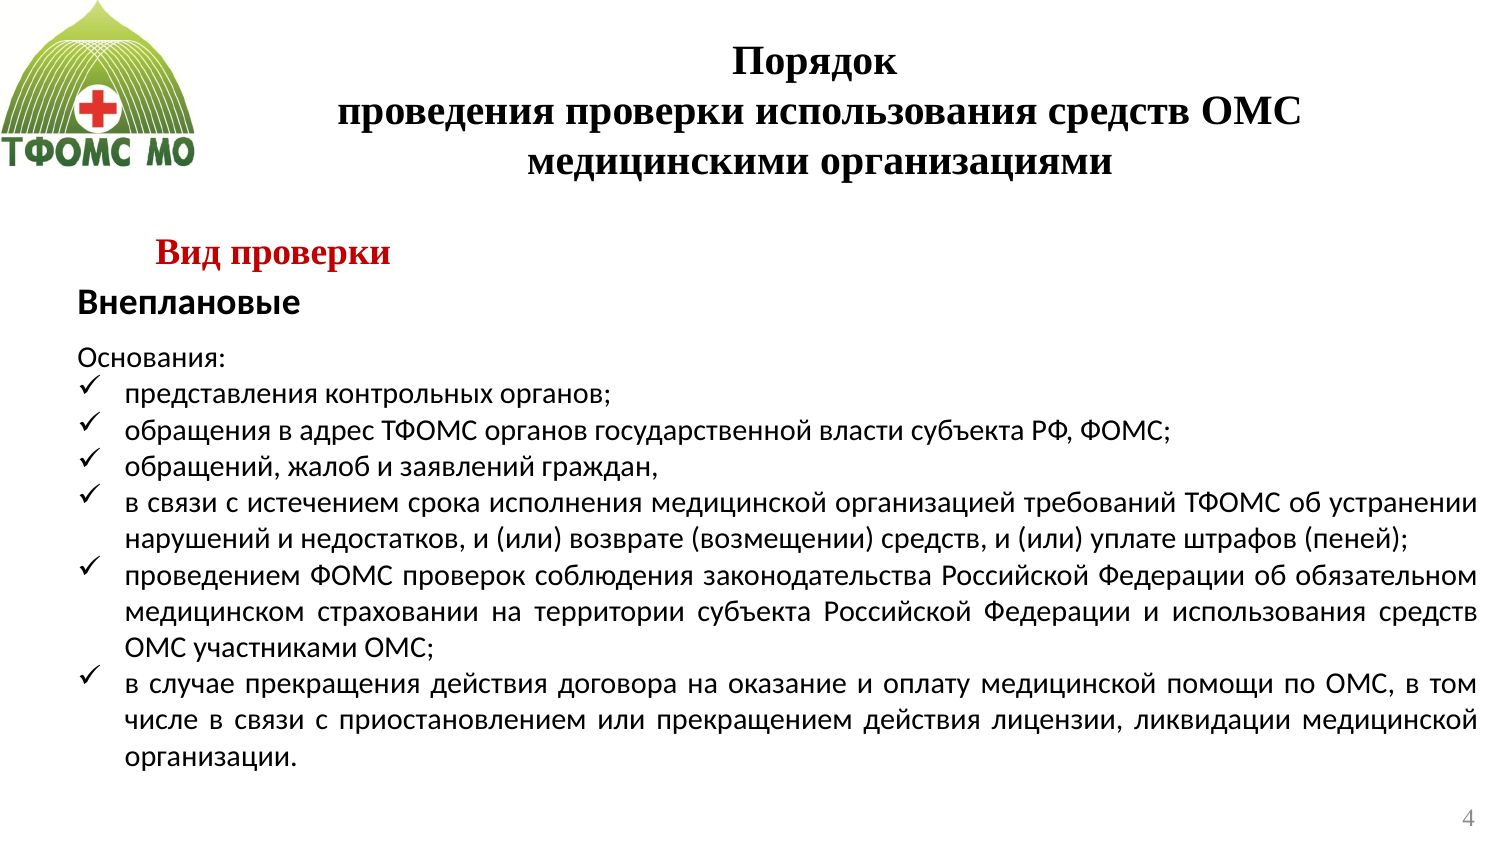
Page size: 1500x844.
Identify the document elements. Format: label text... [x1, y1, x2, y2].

text_box Внеплановые Основания: представления контрольных органов; обращения в адрес ТФОМС органов государственной власти субъекта РФ, ФОМС; обращений, жалоб и заявлений граждан, в связи с истечением срока исполнения медицинской организацией требований ТФОМС об устранении нарушений и недостатков, и (или) возврате (возмещении) средств, и (или) уплате штрафов (пеней); проведением ФОМС проверок соблюдения законодательства Российской Федерации об обязательном медицинском страховании на территории субъекта Российской Федерации и использования средств ОМС участниками ОМС; в случае прекращения действия договора на оказание и оплату медицинской помощи по ОМС, в том числе в связи с приостановлением или прекращением действия лицензии, ликвидации медицинской организации. [62, 269, 1493, 780]
text_box Вид проверки [140, 219, 407, 269]
picture [0, 0, 196, 167]
text_box Порядок проведения проверки использования средств ОМС медицинскими организациями [264, 25, 1376, 190]
slide_number 4 [1139, 793, 1490, 839]
